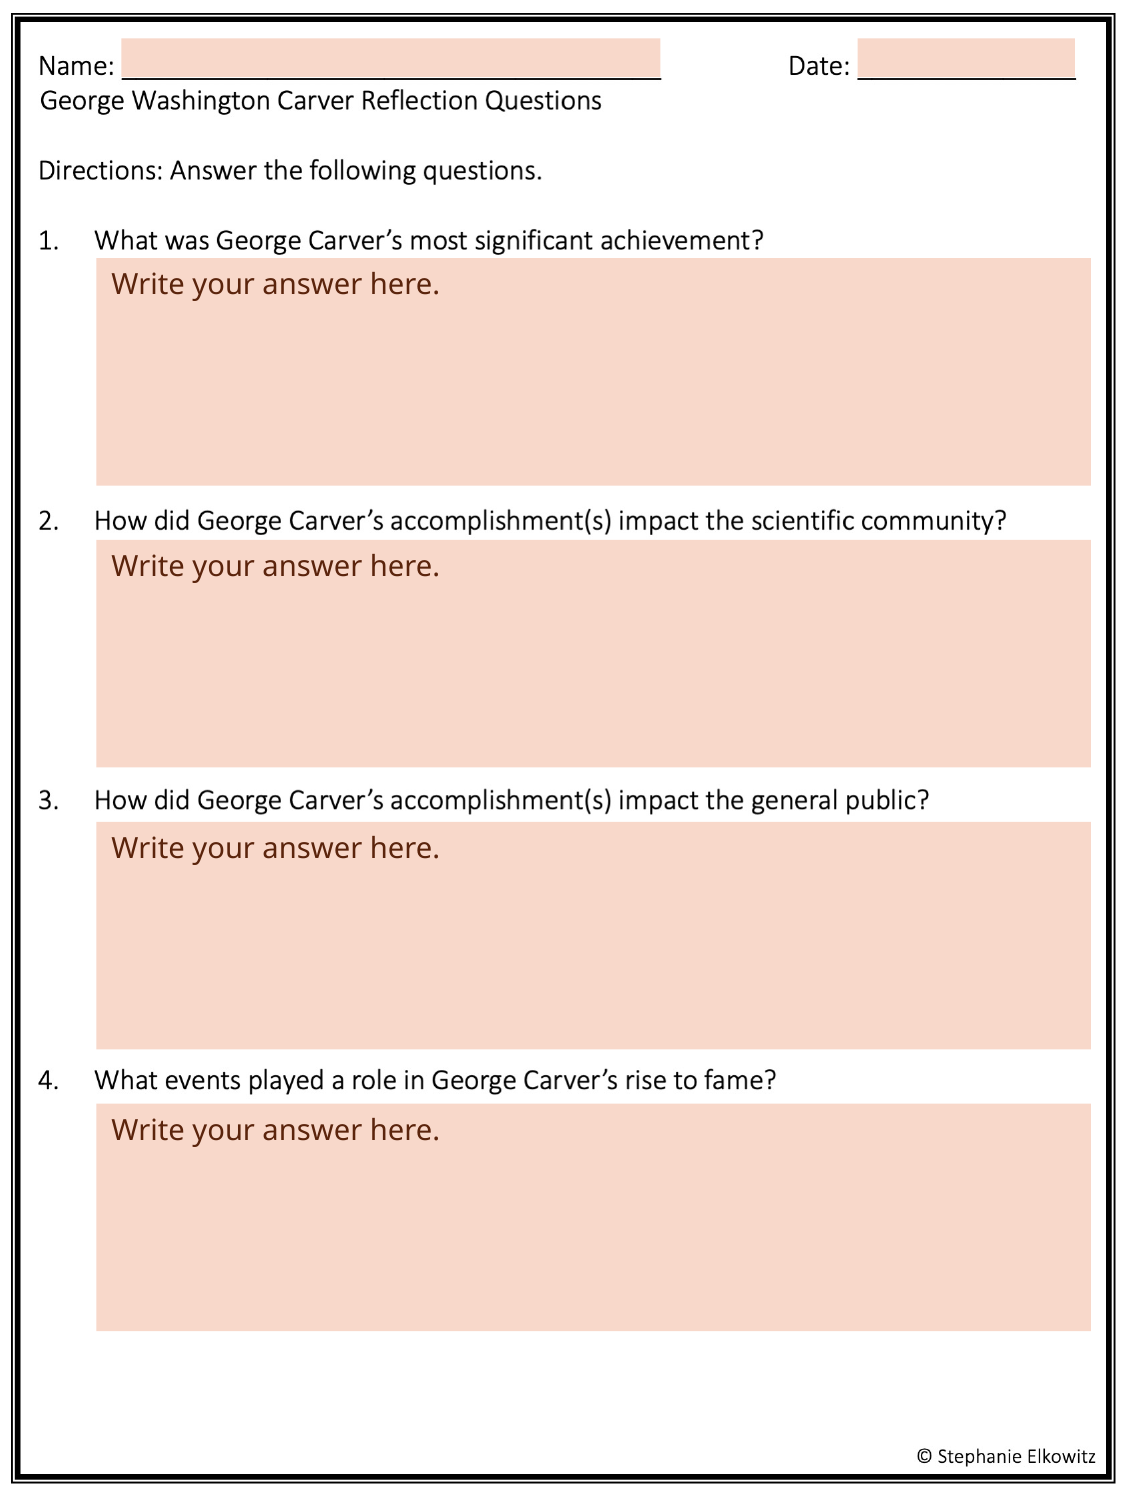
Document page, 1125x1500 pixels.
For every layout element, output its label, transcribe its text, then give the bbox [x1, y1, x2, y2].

text_box [120, 37, 662, 78]
text_box [857, 37, 1076, 78]
picture [0, 0, 1125, 1500]
text_box Write your answer here. [95, 257, 1092, 487]
text_box Write your answer here. [95, 539, 1092, 769]
text_box Write your answer here. [95, 821, 1092, 1050]
text_box Write your answer here. [95, 1103, 1092, 1332]
